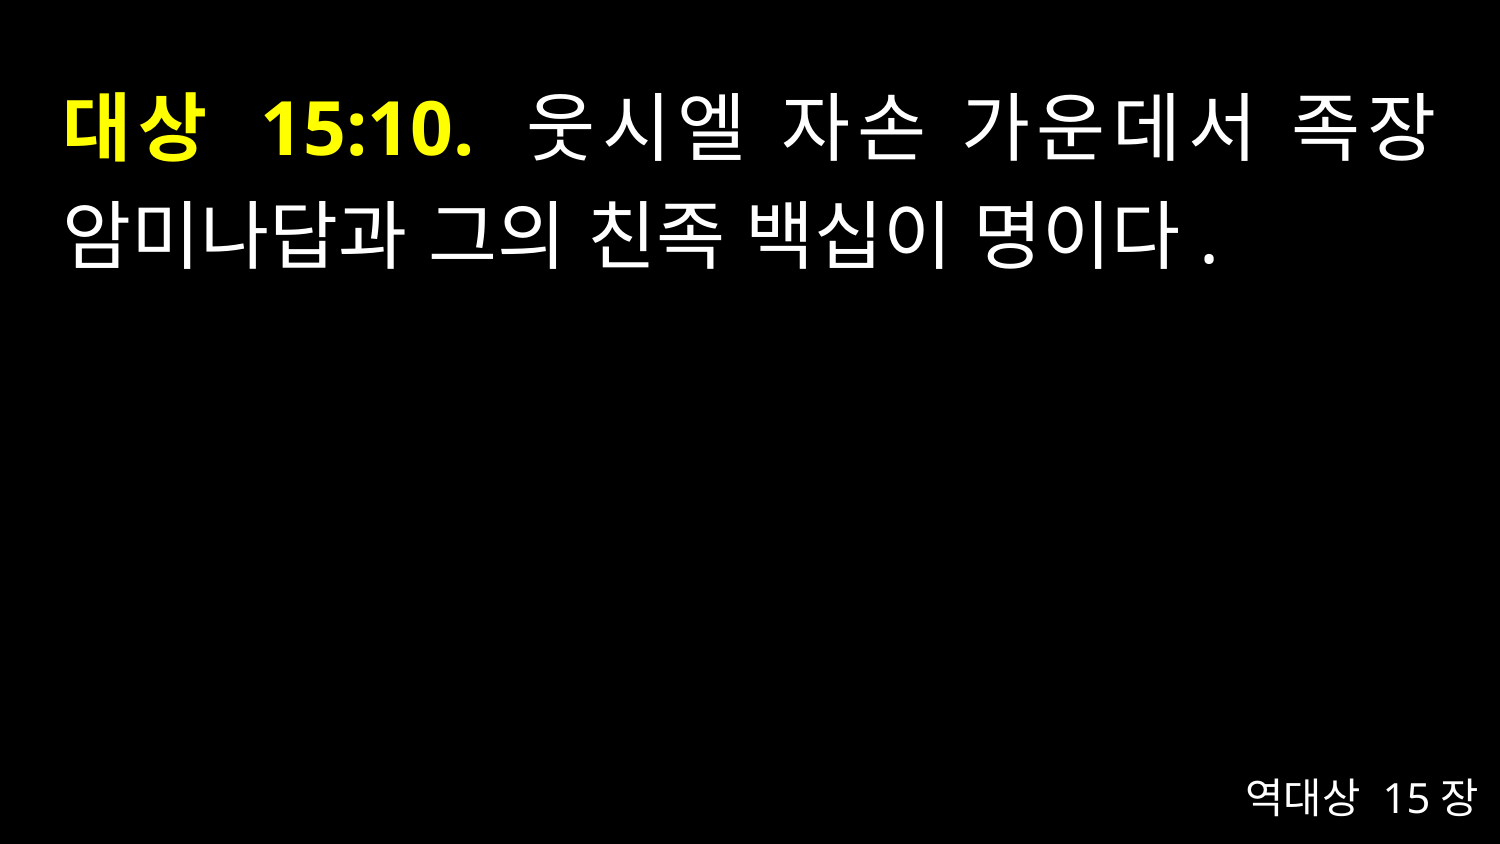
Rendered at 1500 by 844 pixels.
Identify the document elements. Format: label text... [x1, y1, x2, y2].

subtitle 역대상 15장 [916, 770, 1500, 844]
title 대상 15:10. 웃시엘 자손 가운데서 족장 암미나답과 그의 친족 백십이 명이다. [0, 0, 1500, 844]
